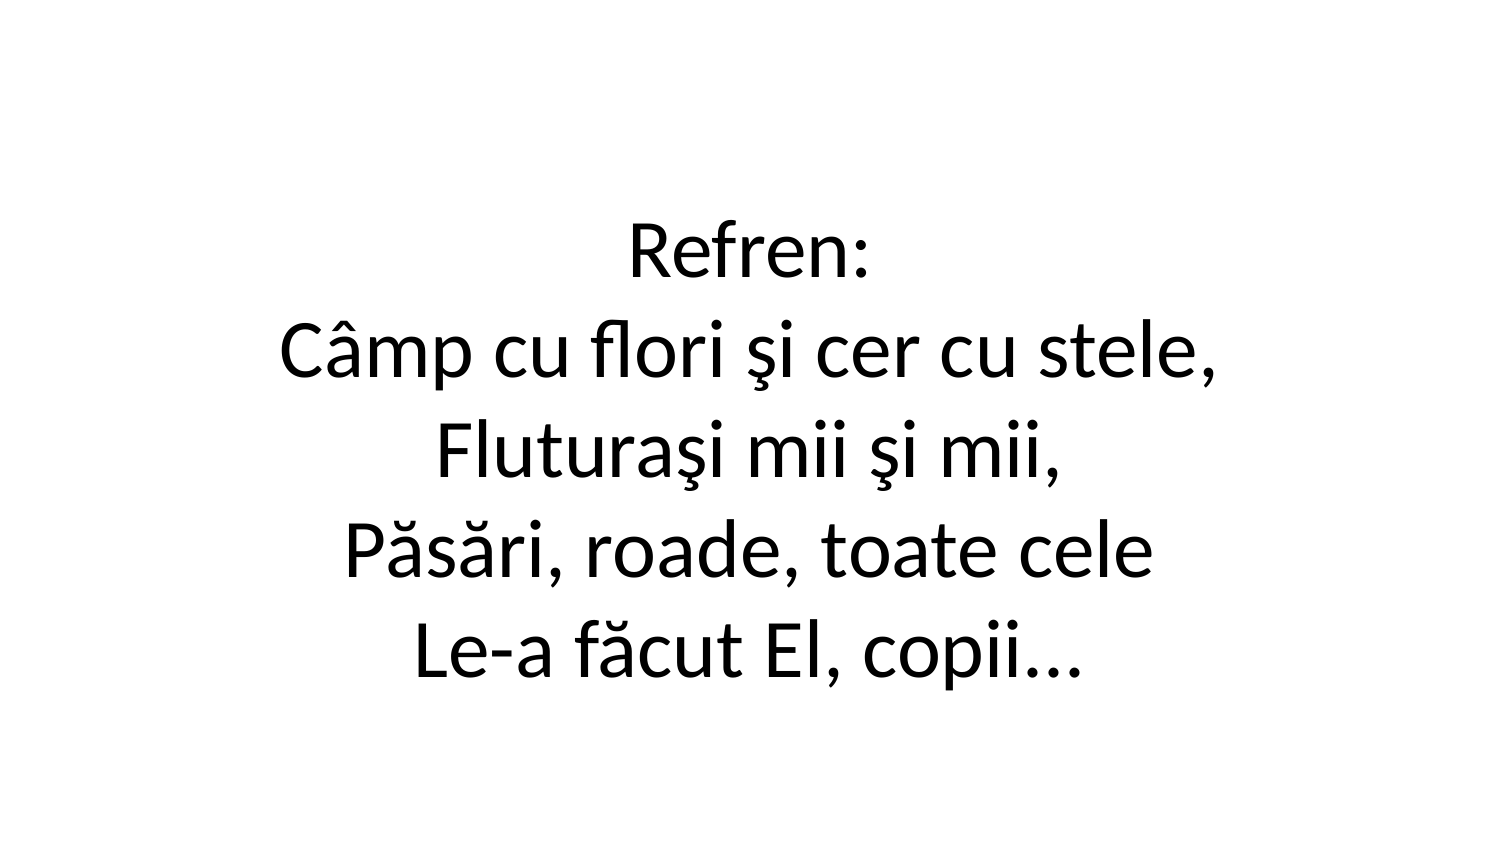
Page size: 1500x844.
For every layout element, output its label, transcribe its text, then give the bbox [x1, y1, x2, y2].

text_box Refren: Câmp cu flori şi cer cu stele, Fluturaşi mii şi mii, Păsări, roade, toate cele Le-a făcut El, copii... [265, 142, 1235, 702]
